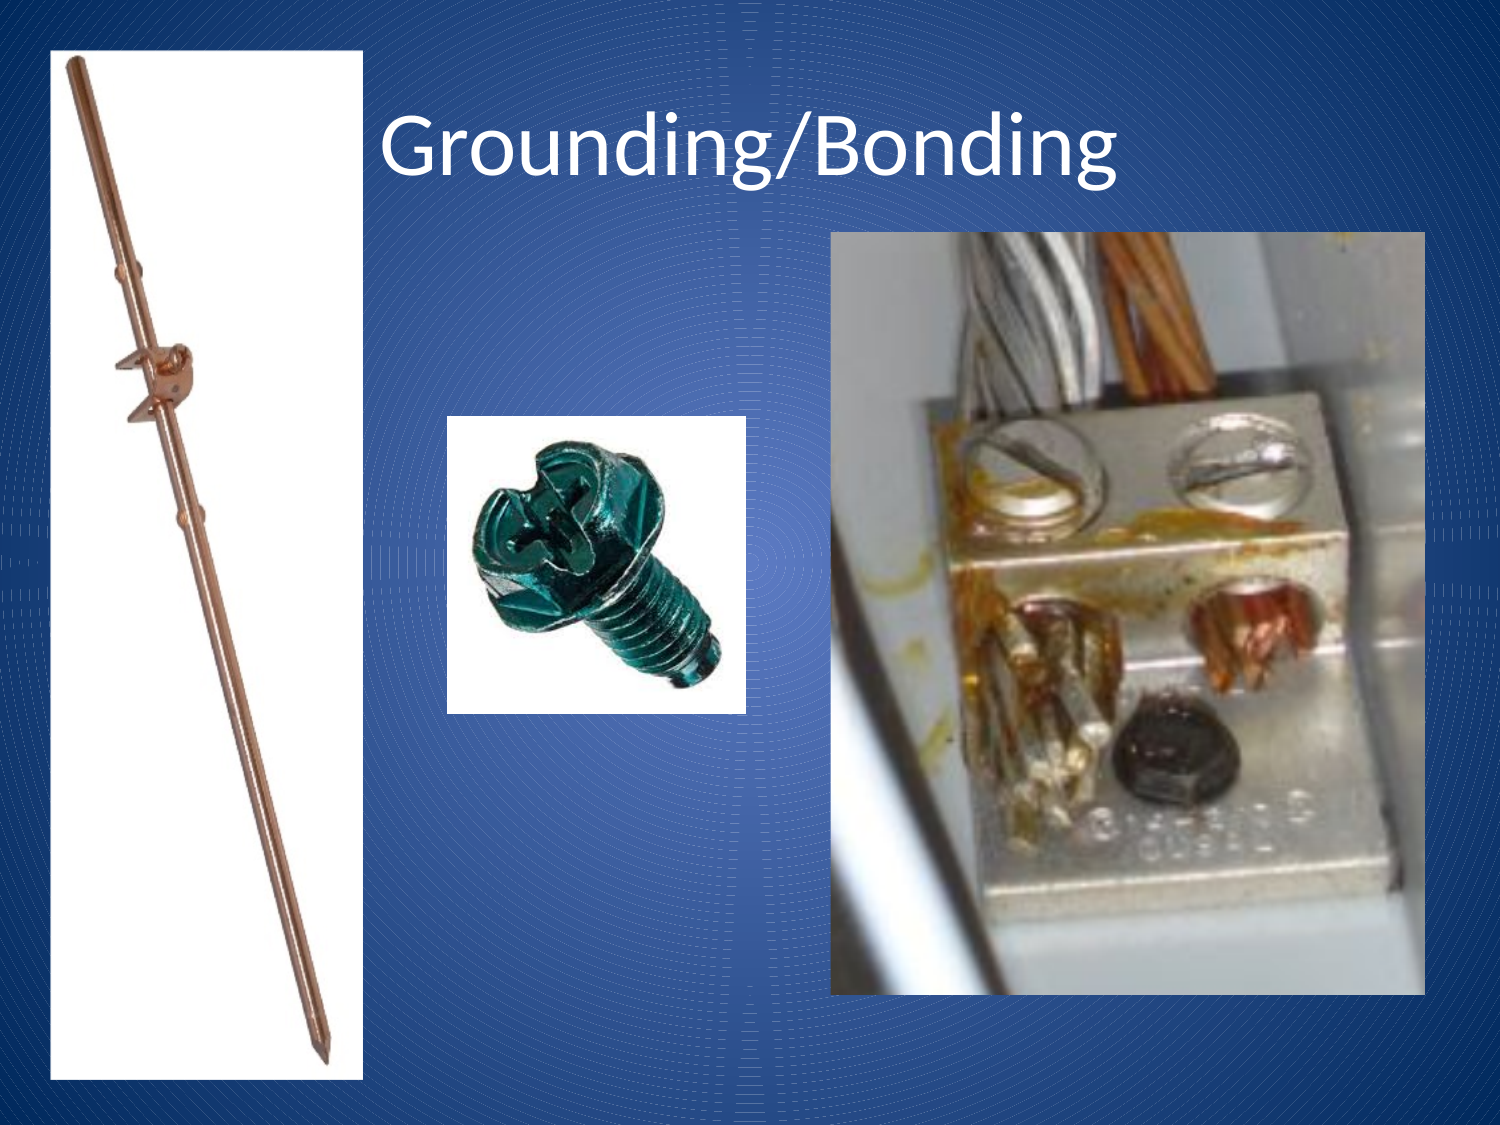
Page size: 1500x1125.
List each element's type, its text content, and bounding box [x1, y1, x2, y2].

title Grounding/Bonding [75, 45, 1425, 233]
picture [0, 52, 746, 1079]
picture [830, 232, 1426, 995]
